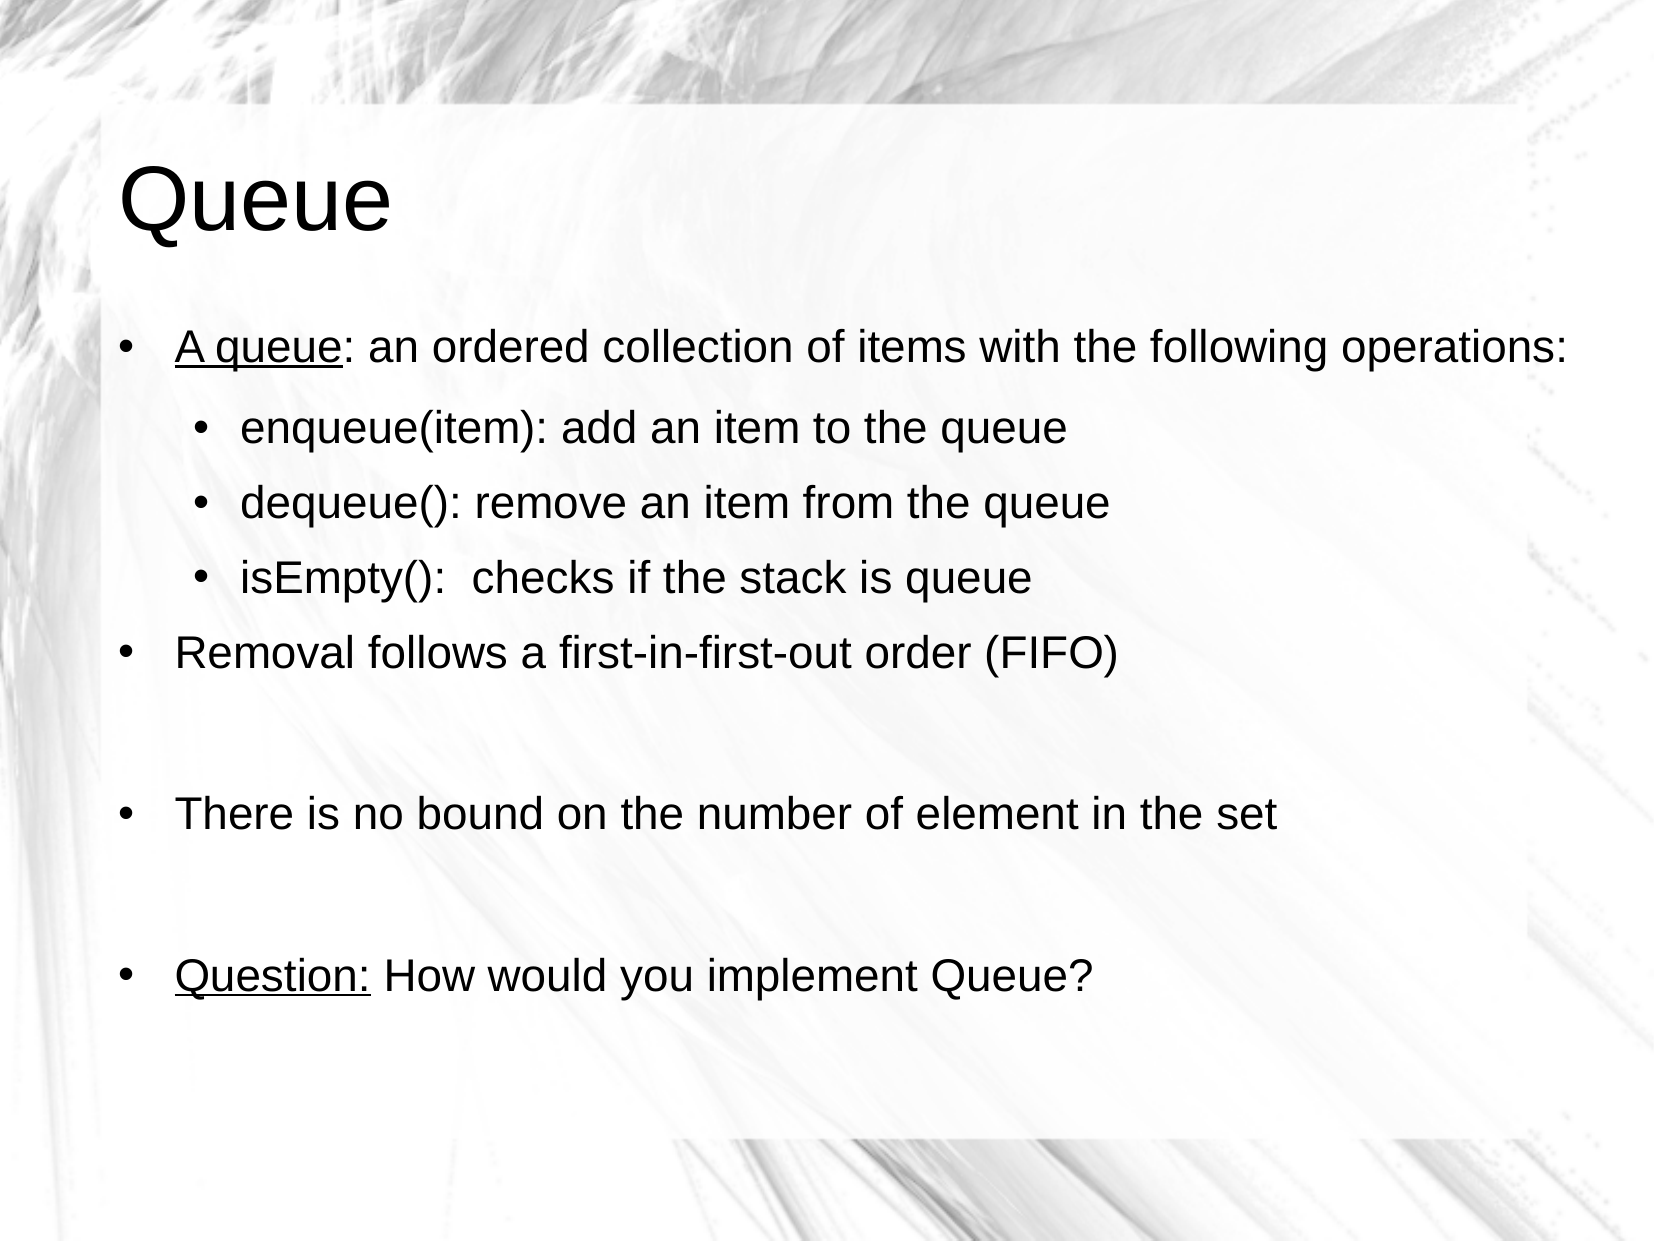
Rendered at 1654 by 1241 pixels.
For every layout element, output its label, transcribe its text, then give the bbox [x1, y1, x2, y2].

picture [0, 0, 1654, 1241]
title Queue [118, 112, 1506, 281]
list A queue: an ordered collection of items with the following operations: enqueue(item): add an item to the queue dequeue(): remove an item from the queue isEmpty(): checks if the stack is queue Removal follows a first-in-first-out order (FIFO) There is no bound on the number of element in the set Question: How would you implement Queue? [118, 319, 1571, 1109]
